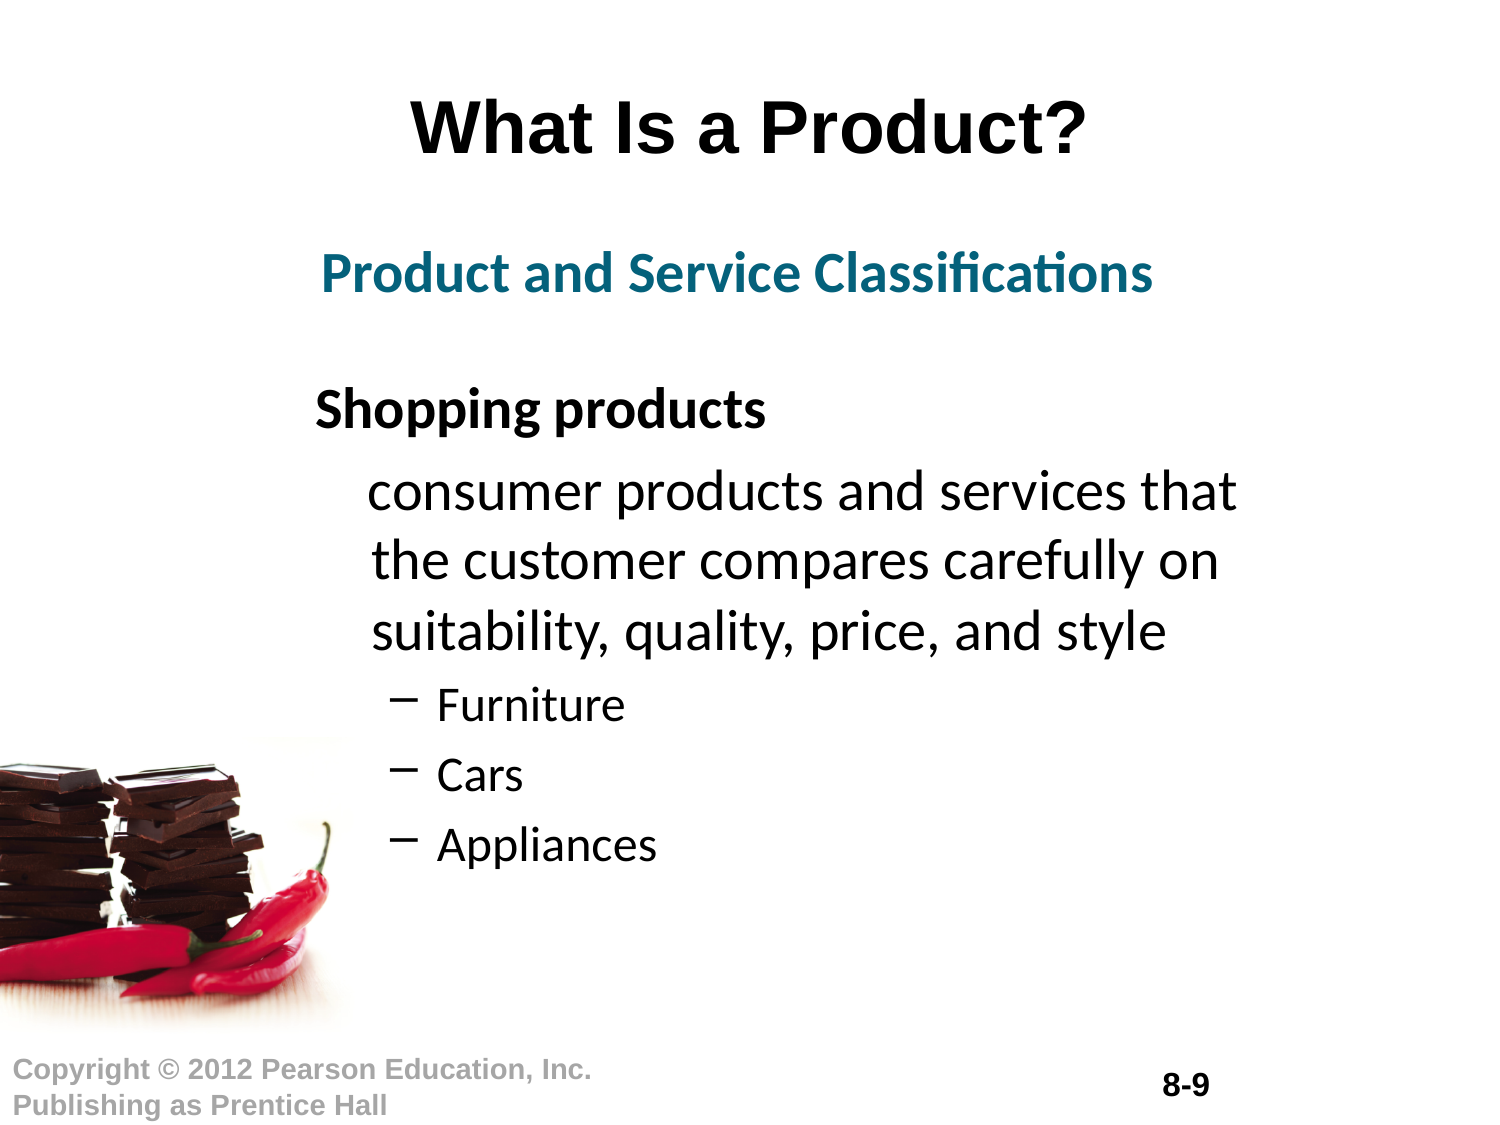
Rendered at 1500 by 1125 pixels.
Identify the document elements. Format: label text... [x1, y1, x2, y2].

title What Is a Product? [112, 37, 1388, 226]
picture [0, 737, 361, 1038]
list Product and Service Classifications [149, 237, 1326, 301]
list Shopping products consumer products and services that the customer compares carefully on suitability, quality, price, and style Furniture Cars Appliances [299, 362, 1326, 926]
